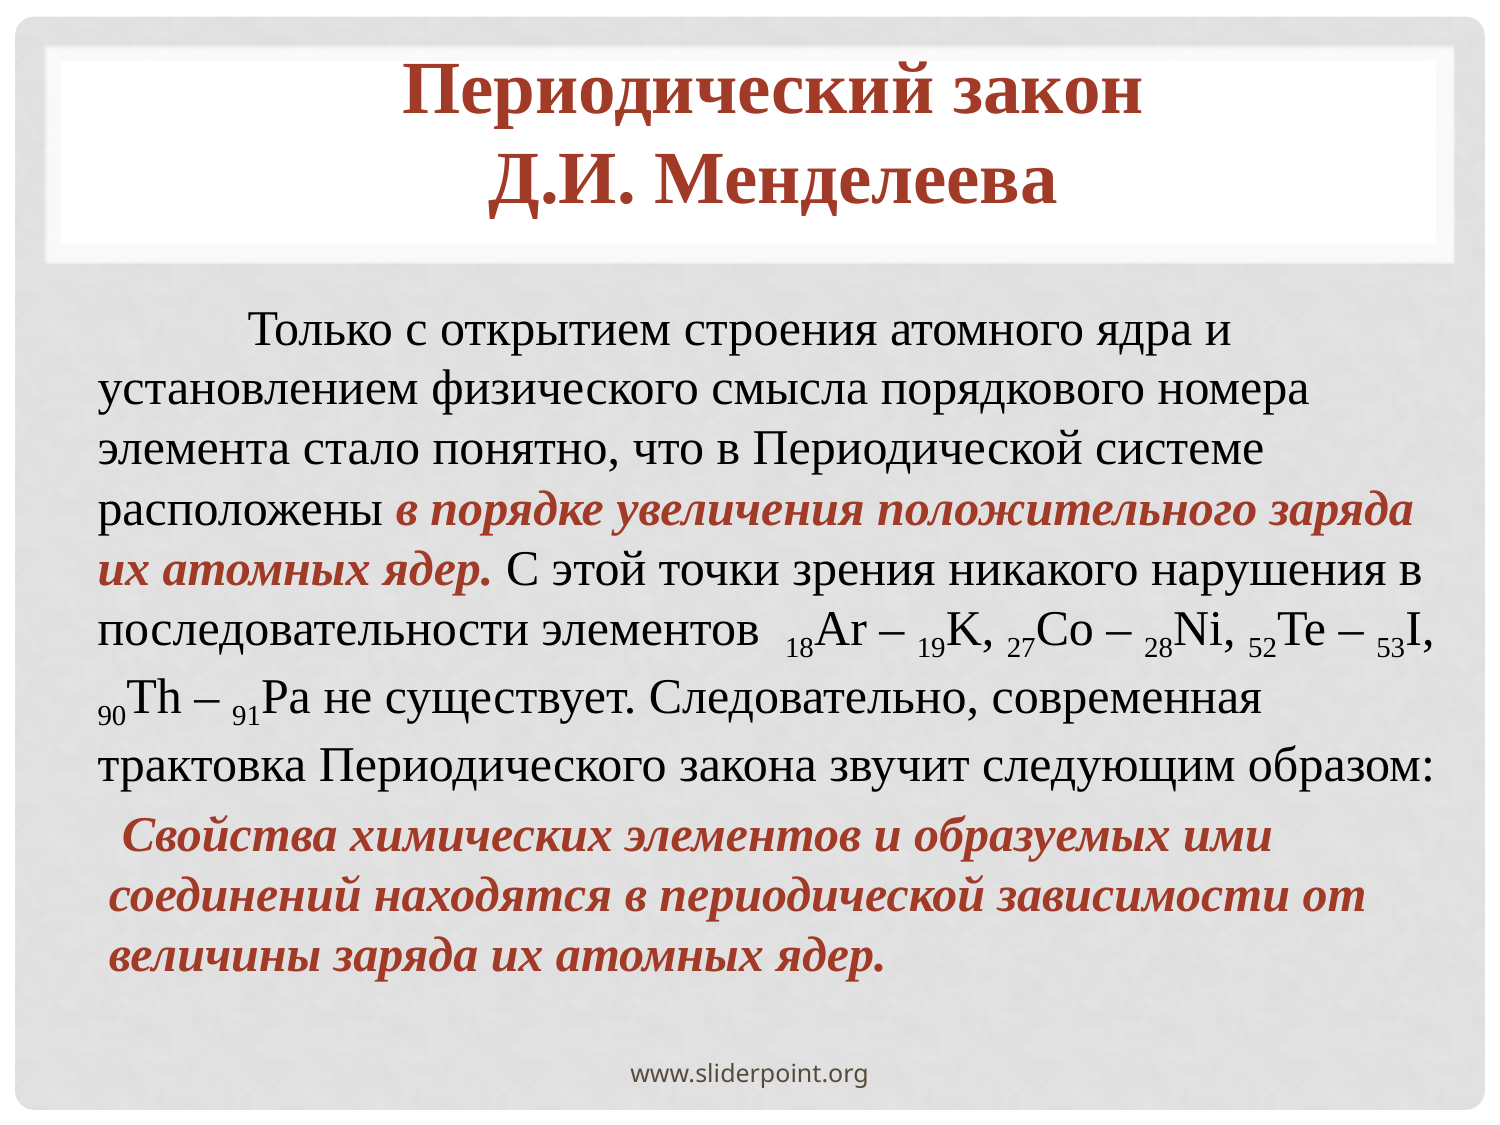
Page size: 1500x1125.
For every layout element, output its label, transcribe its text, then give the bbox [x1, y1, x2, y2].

list Только с открытием строения атомного ядра и установлением физического смысла порядкового номера элемента стало понятно, что в Периодической системе расположены в порядке увеличения положительного заряда их атомных ядер. С этой точки зрения никакого нарушения в последовательности элементов 18Ar – 19K, 27Co – 28Ni, 52Te – 53I, 90Th – 91Pa не существует. Следовательно, современная трактовка Периодического закона звучит следующим образом: Свойства химических элементов и образуемых ими соединений находятся в периодической зависимости от величины заряда их атомных ядер. [74, 287, 1471, 1006]
footer www.sliderpoint.org [512, 1042, 988, 1103]
text_box Периодический закон Д.И. Менделеева [218, 30, 1329, 226]
